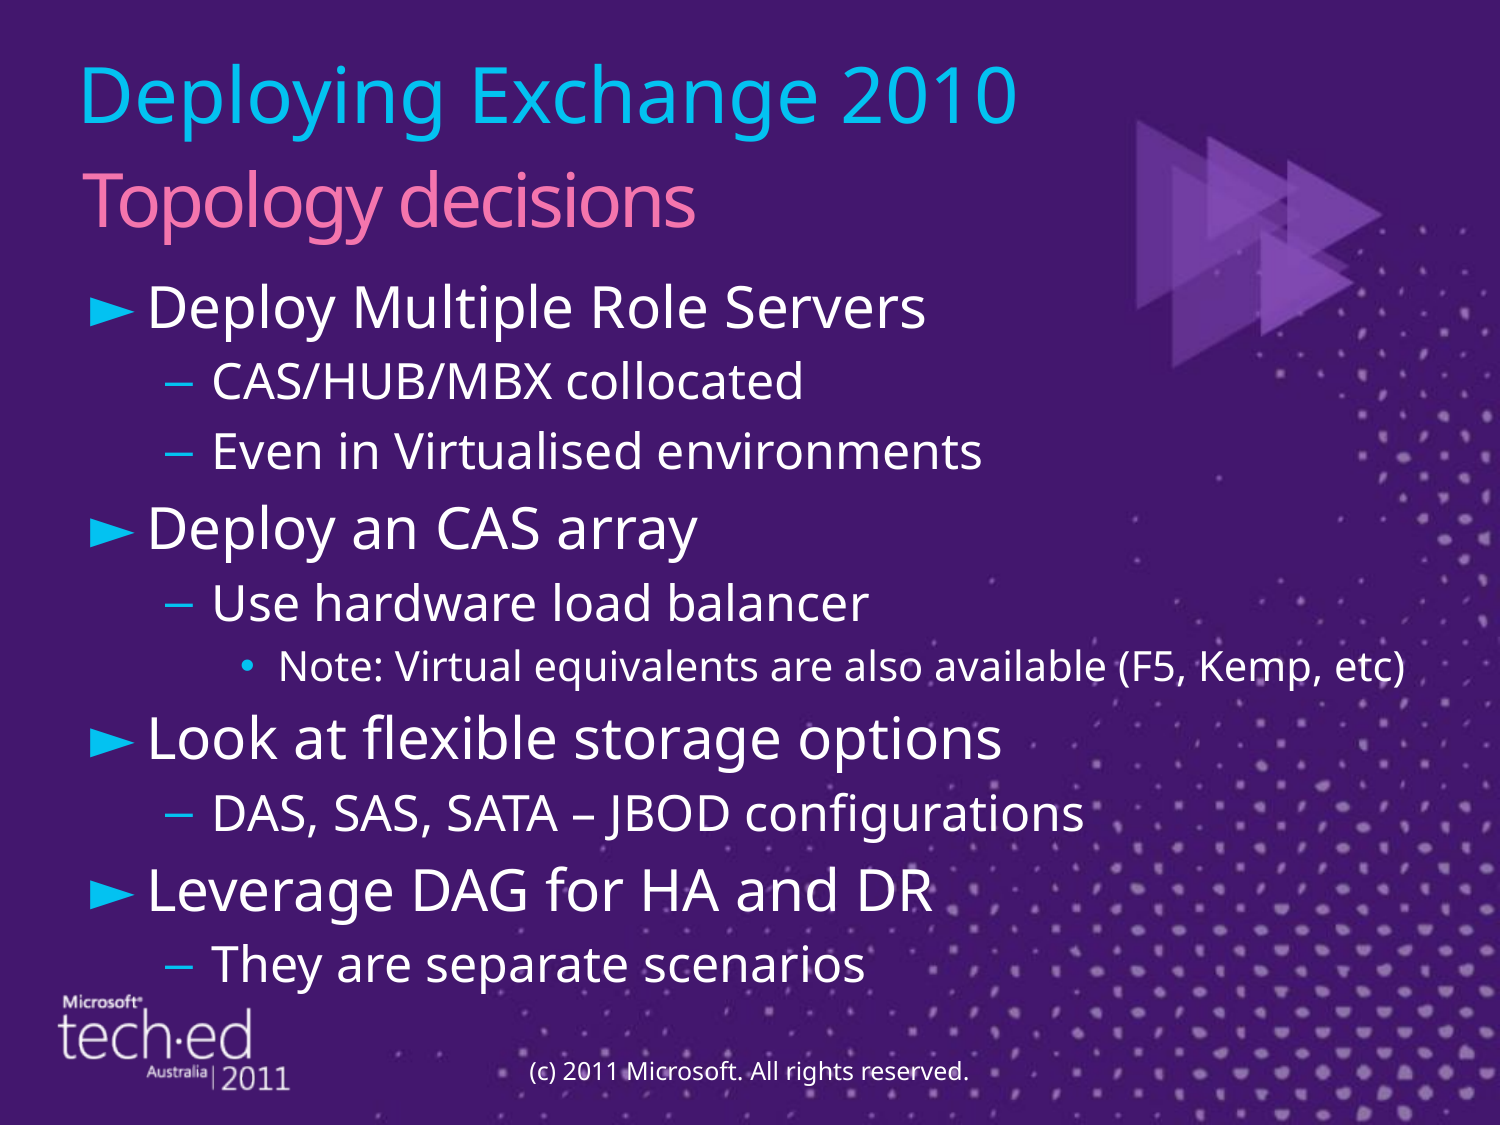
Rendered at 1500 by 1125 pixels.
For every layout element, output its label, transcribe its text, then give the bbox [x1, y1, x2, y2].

text_box Deploying Exchange 2010 [62, 37, 1438, 147]
text_box Topology decisions [67, 155, 1404, 251]
footer (c) 2011 Microsoft. All rights reserved. [512, 1042, 988, 1103]
picture [0, 0, 1500, 1125]
list Deploy Multiple Role Servers CAS/HUB/MBX collocated Even in Virtualised environments Deploy an CAS array Use hardware load balancer Note: Virtual equivalents are also available (F5, Kemp, etc) Look at flexible storage options DAS, SAS, SATA – JBOD configurations Leverage DAG for HA and DR They are separate scenarios [75, 262, 1425, 1005]
